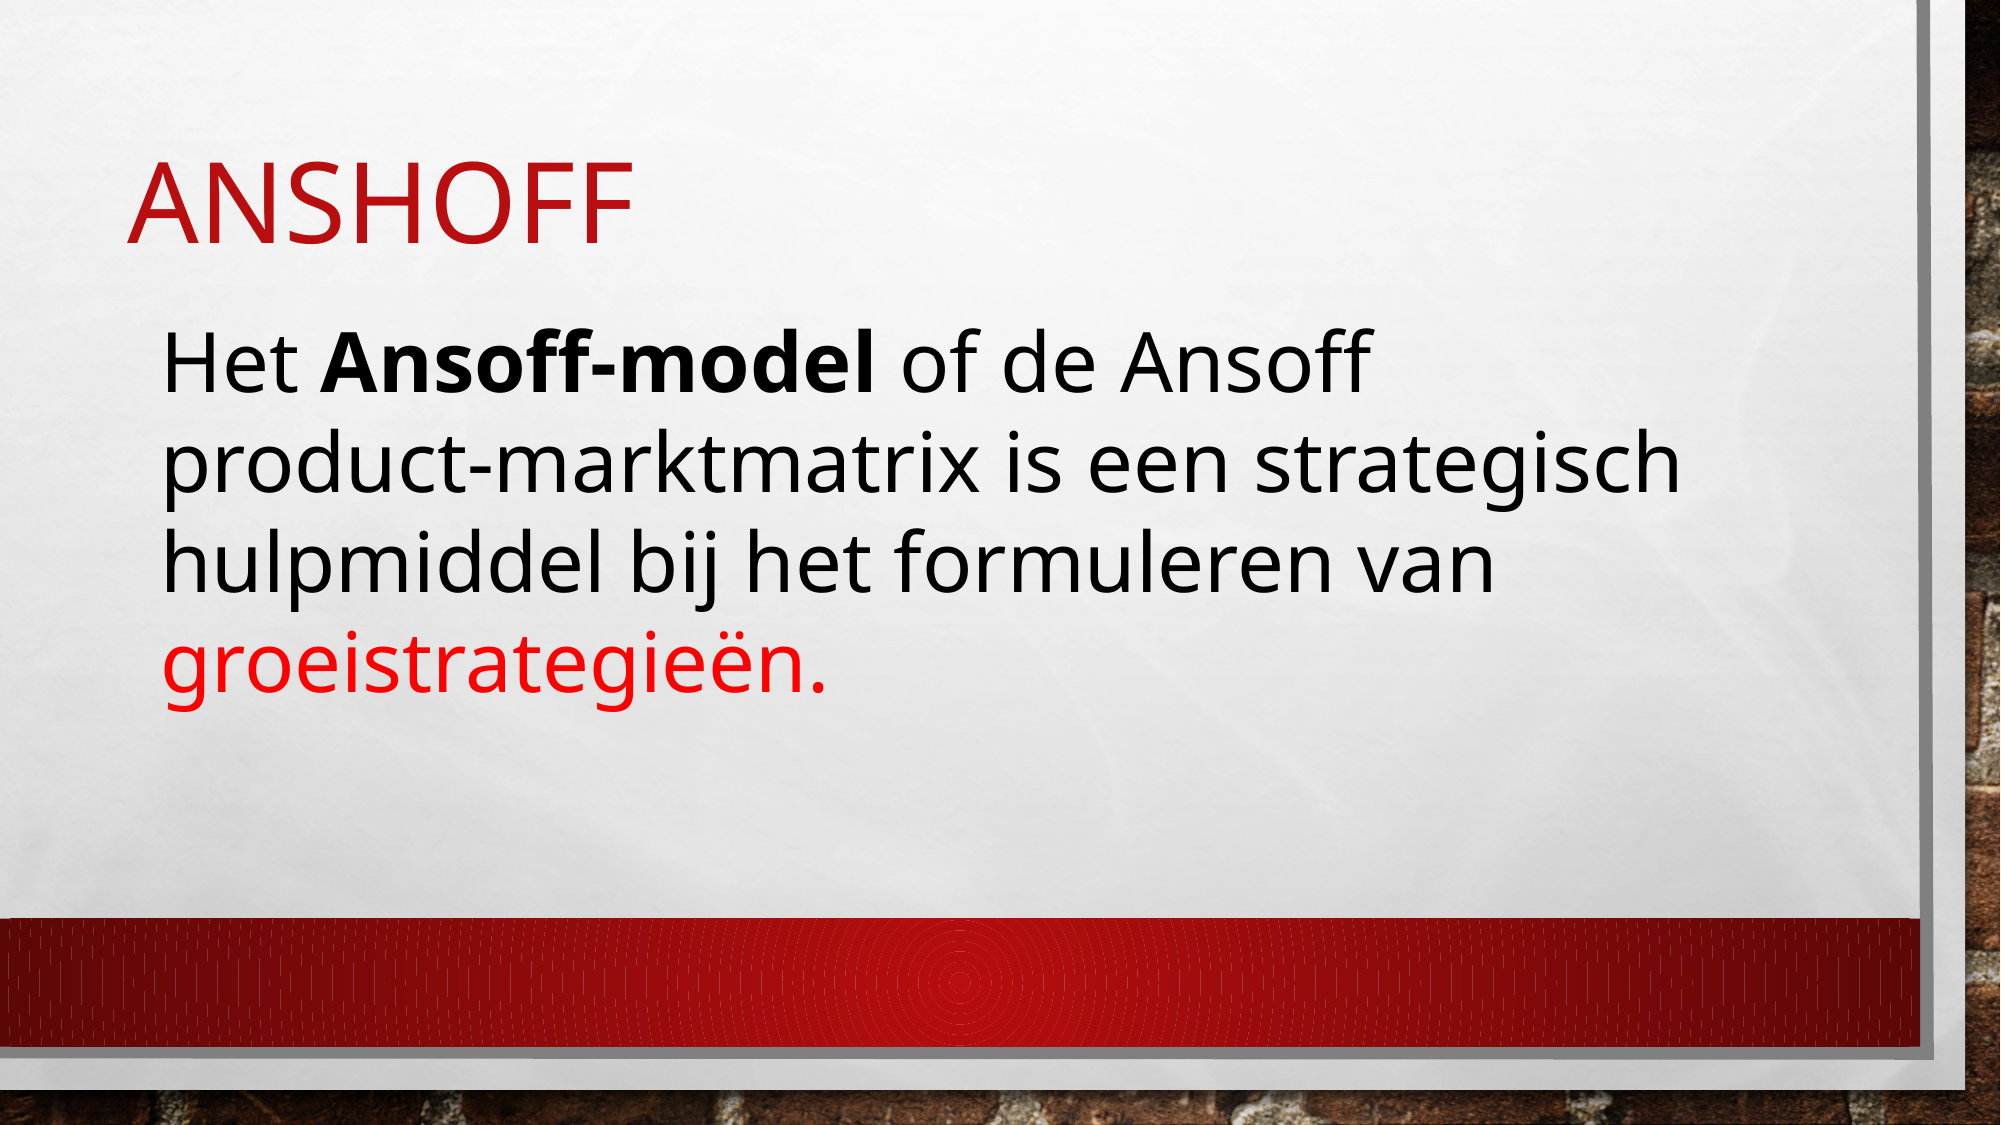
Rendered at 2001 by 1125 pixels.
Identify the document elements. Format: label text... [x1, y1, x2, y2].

text_box Het Ansoff-model of de Ansoff product-marktmatrix is een strategisch hulpmiddel bij het formuleren van groeistrategieën. [145, 301, 1712, 717]
picture [0, 0, 2000, 1125]
title Anshoff [112, 112, 1818, 302]
